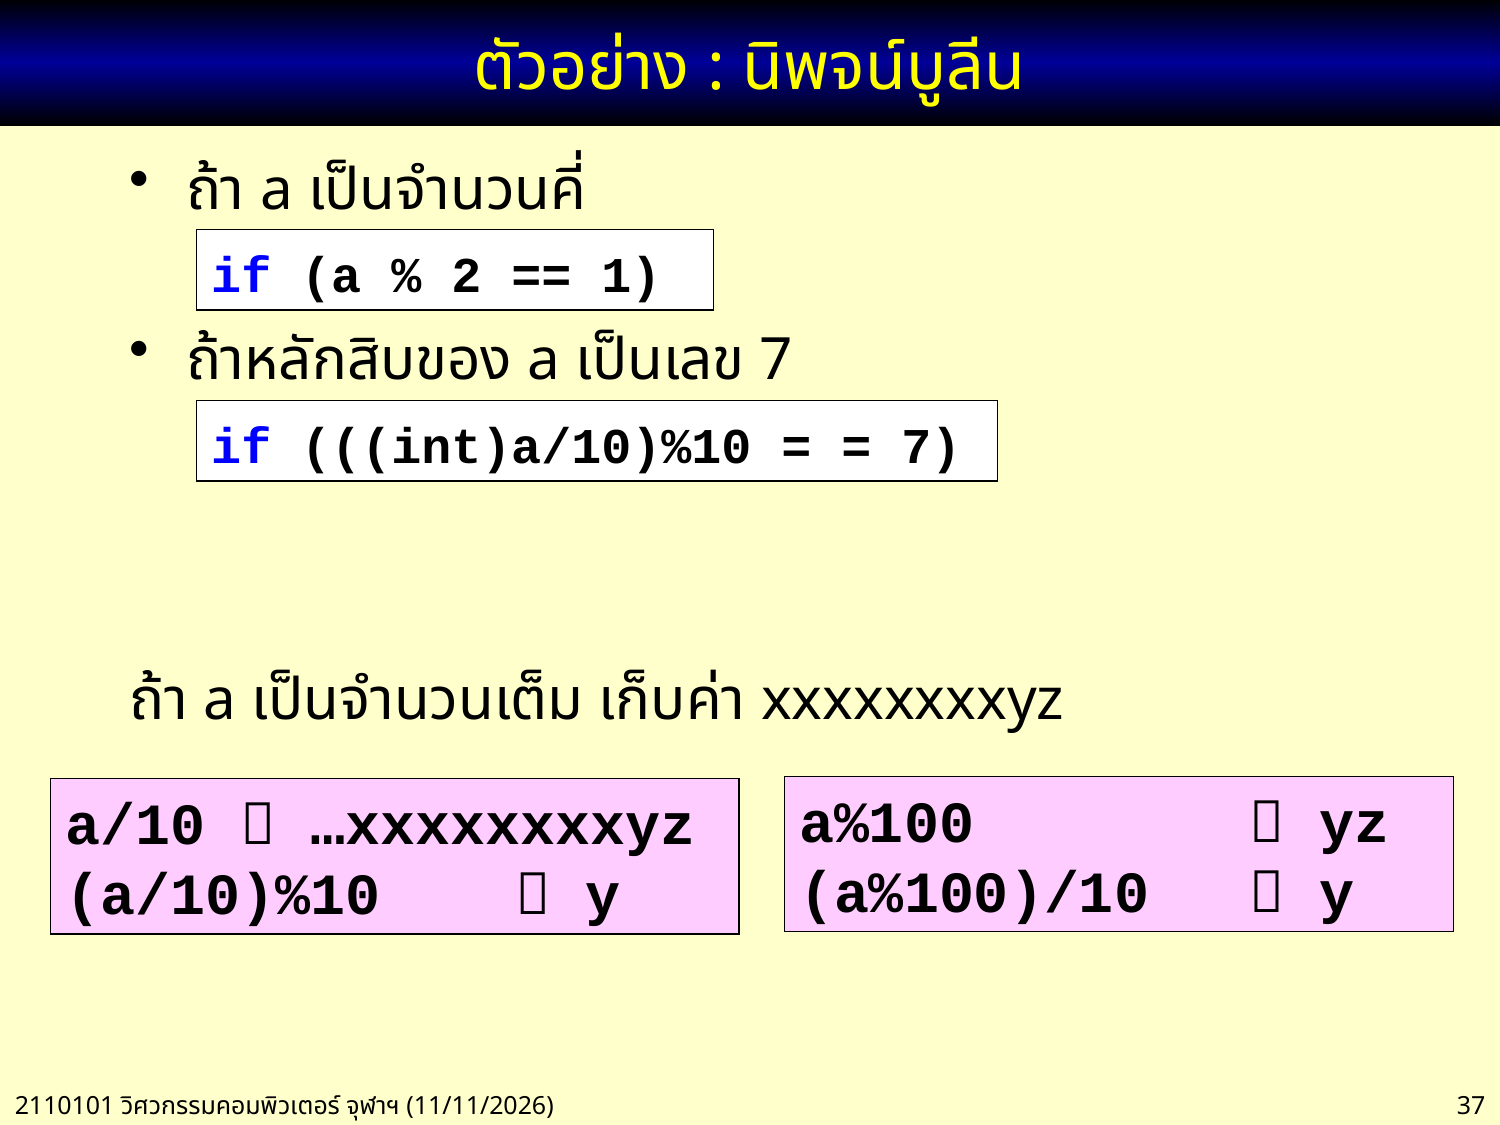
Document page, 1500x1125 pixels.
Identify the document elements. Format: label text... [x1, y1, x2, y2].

text_box if (((int)a/10)%10 = = 7) [196, 400, 998, 482]
text_box if (a % 2 == 1) [196, 229, 714, 311]
title ตัวอย่าง : นิพจน์บูลีน [0, 0, 1500, 126]
text_box a/10  …xxxxxxxxyz (a/10)%10  y [50, 778, 739, 934]
list ถ้า a เป็นจำนวนคี่ ถ้าหลักสิบของ a เป็นเลข 7 ถ้า a เป็นจำนวนเต็ม เก็บค่า xxxxxxxxyz [114, 143, 1332, 819]
text_box a%100  yz (a%100)/10  y [784, 776, 1454, 932]
